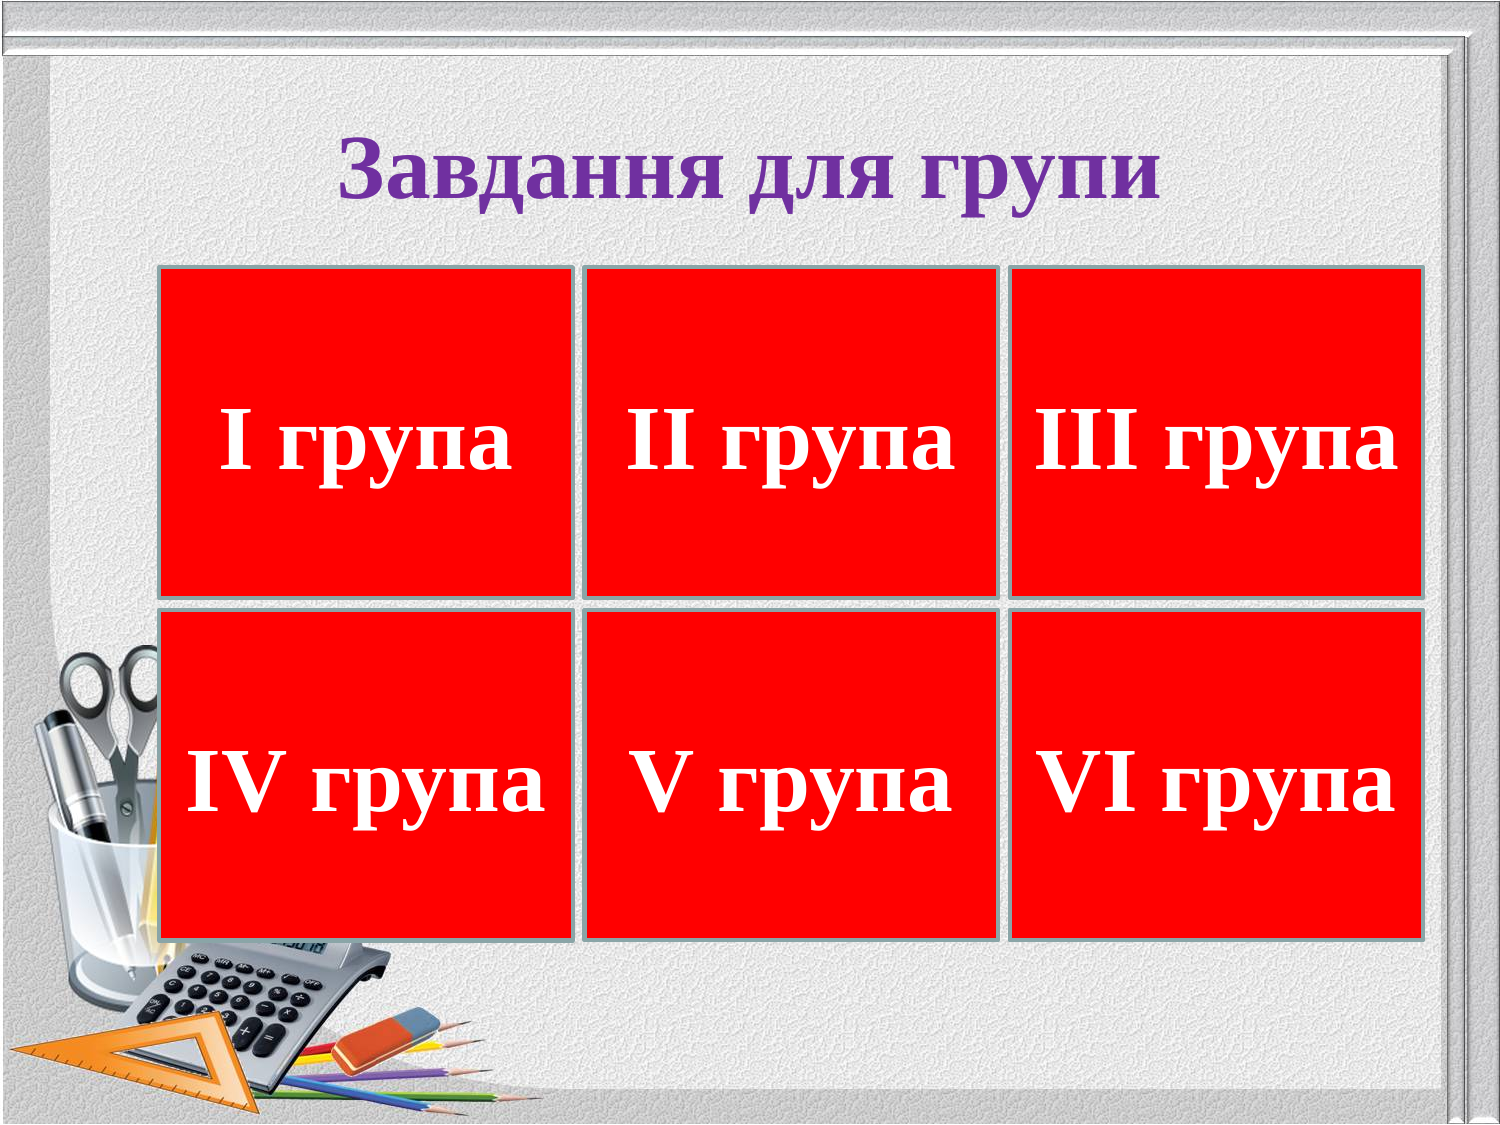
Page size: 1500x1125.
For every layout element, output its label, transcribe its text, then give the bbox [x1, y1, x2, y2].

text_box ІV група [157, 608, 575, 943]
text_box ІІ група [582, 265, 1000, 600]
picture [0, 0, 1500, 1125]
text_box VІ група [1008, 608, 1425, 942]
title Завдання для групи [74, 67, 1426, 256]
text_box ІІІ група [1008, 265, 1425, 600]
text_box V група [582, 608, 1000, 942]
text_box І група [157, 265, 575, 600]
